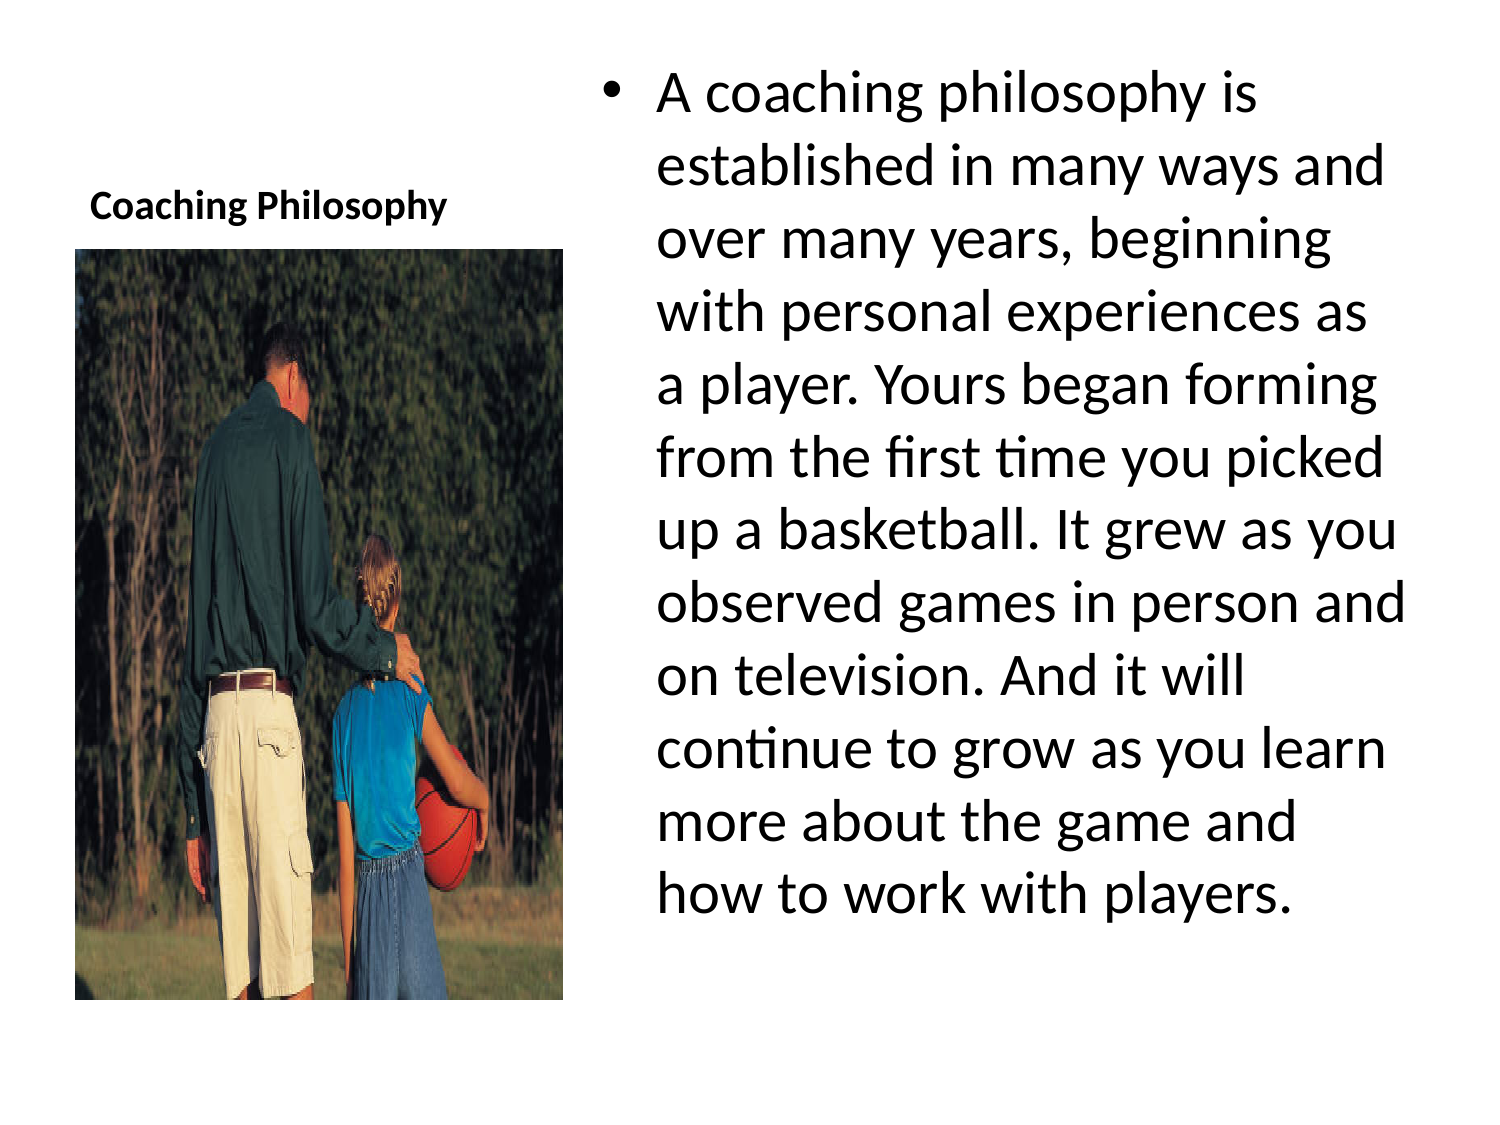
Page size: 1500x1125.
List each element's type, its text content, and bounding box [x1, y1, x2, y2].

title Coaching Philosophy [75, 44, 569, 236]
list A coaching philosophy is established in many ways and over many years, beginning with personal experiences as a player. Yours began forming from the first time you picked up a basketball. It grew as you observed games in person and on television. And it will continue to grow as you learn more about the game and how to work with players. [586, 44, 1425, 1005]
picture [74, 249, 563, 1001]
